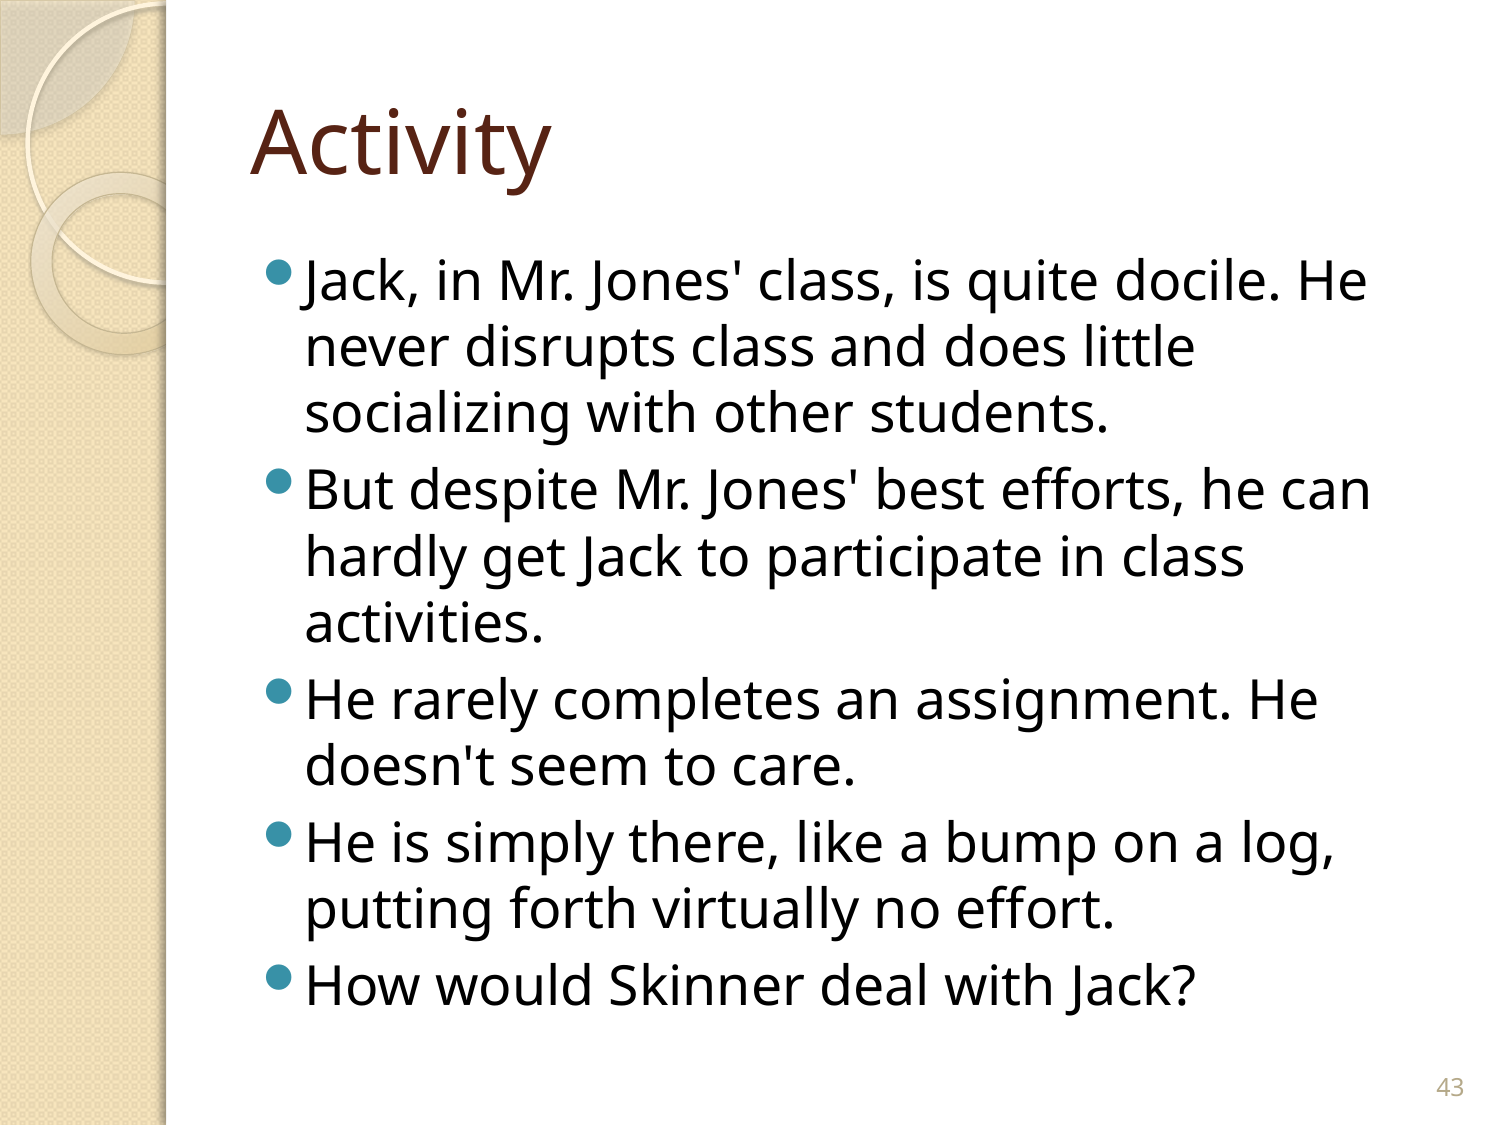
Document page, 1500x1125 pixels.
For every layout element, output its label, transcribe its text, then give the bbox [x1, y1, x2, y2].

slide_number 43 [1413, 1034, 1488, 1113]
title Activity [235, 45, 1466, 233]
list Jack, in Mr. Jones' class, is quite docile. He never disrupts class and does little socializing with other students. But despite Mr. Jones' best efforts, he can hardly get Jack to participate in class activities. He rarely completes an assignment. He doesn't seem to care. He is simply there, like a bump on a log, putting forth virtually no effort. How would Skinner deal with Jack? [235, 237, 1466, 1025]
